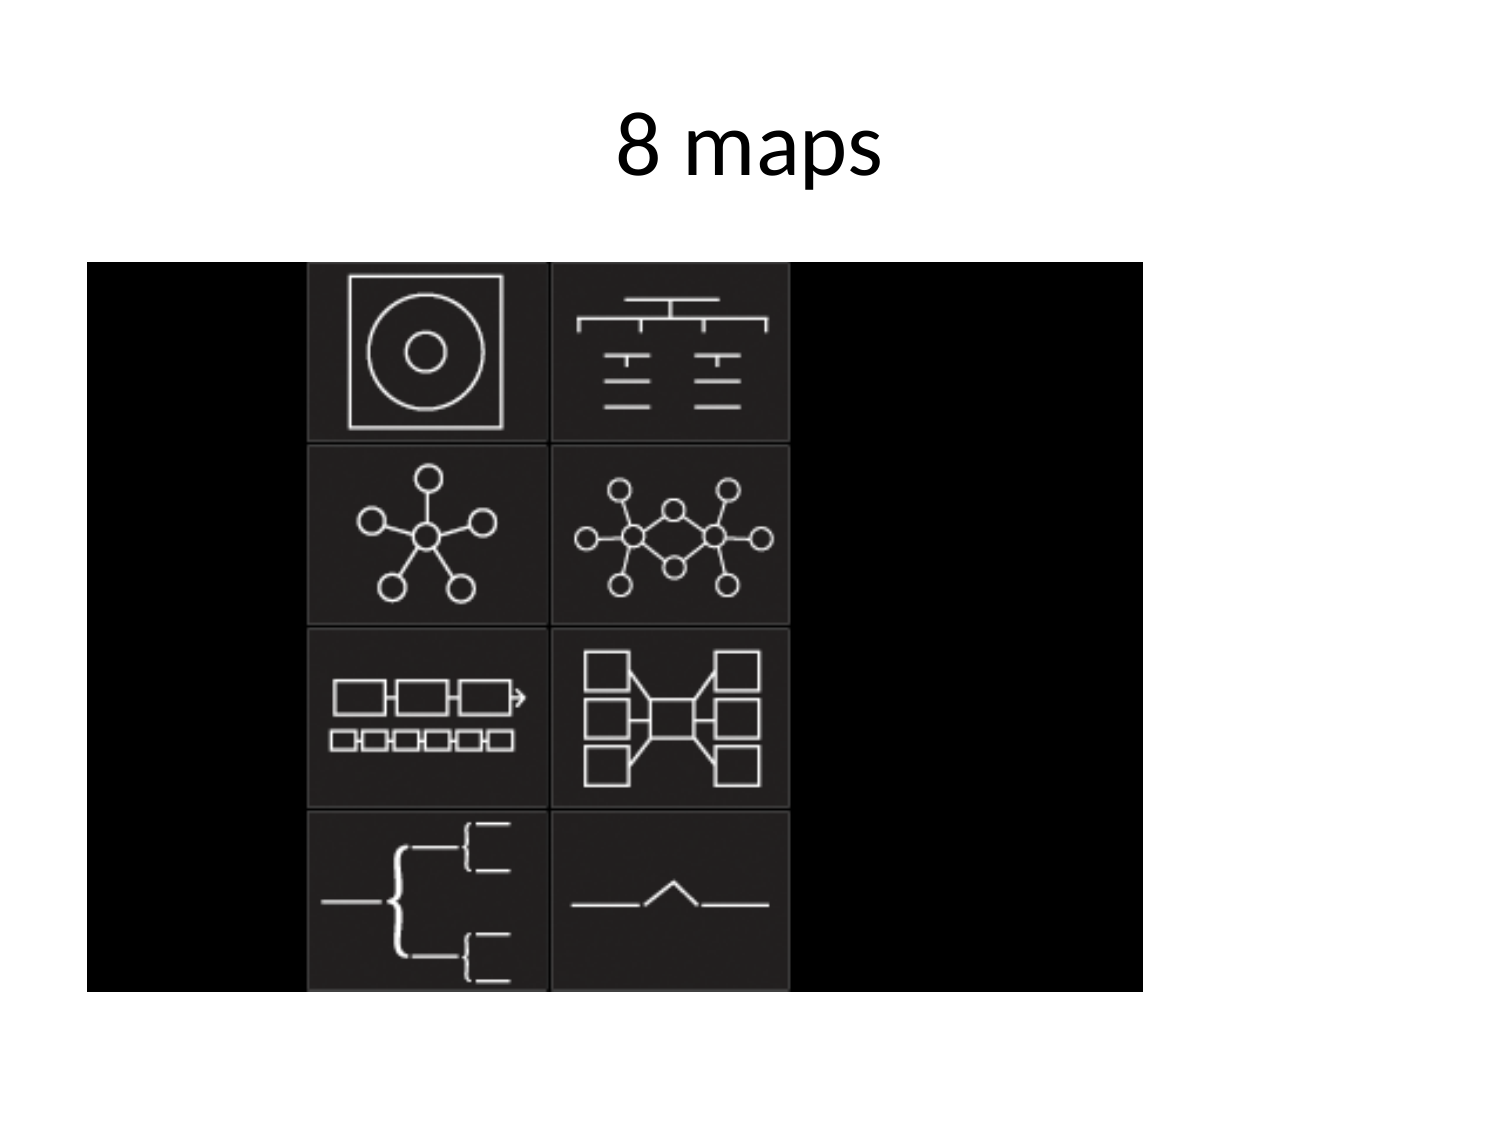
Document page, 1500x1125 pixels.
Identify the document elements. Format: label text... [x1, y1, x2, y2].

picture [87, 262, 1143, 992]
title 8 maps [75, 45, 1425, 233]
